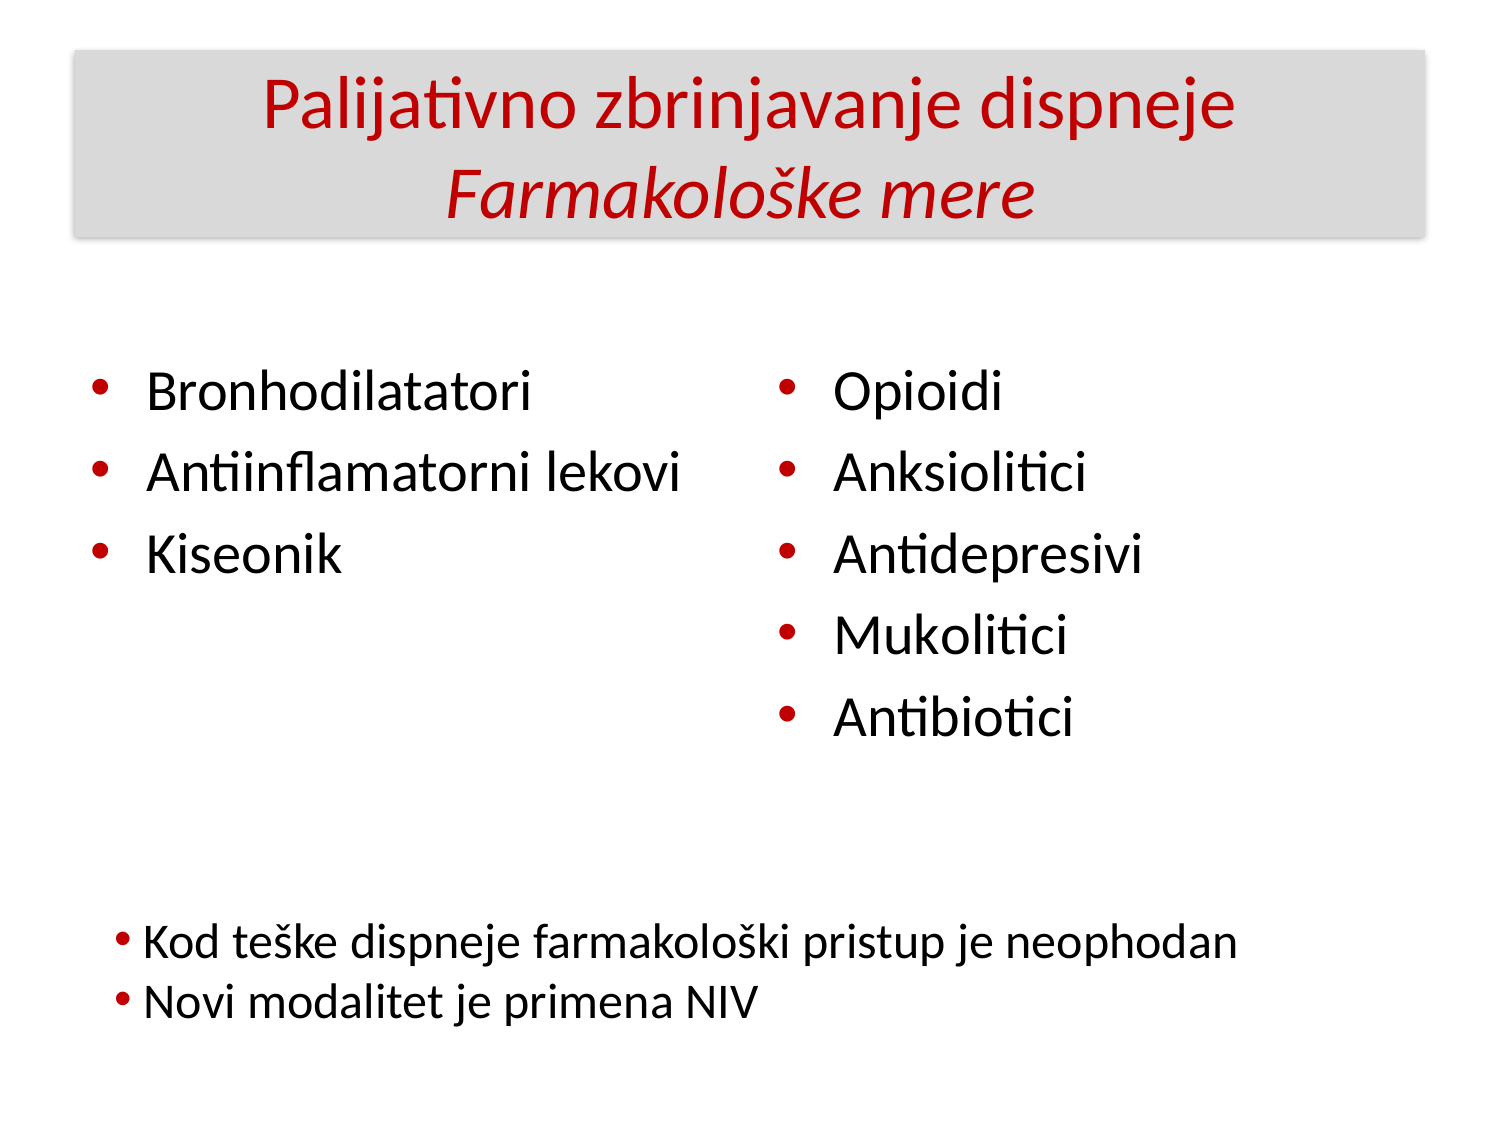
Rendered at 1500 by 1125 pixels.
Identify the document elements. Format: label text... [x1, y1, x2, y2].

text_box Kod teške dispneje farmakološki pristup je neophodan Novi modalitet je primena NIV [99, 901, 1338, 1036]
list Opioidi Anksiolitici Antidepresivi Mukolitici Antibiotici [762, 262, 1425, 1005]
list Bronhodilatatori Antiinflamatorni lekovi Kiseonik [75, 262, 738, 1005]
text_box Palijativno zbrinjavanje dispneje Farmakološke mere [74, 50, 1425, 238]
